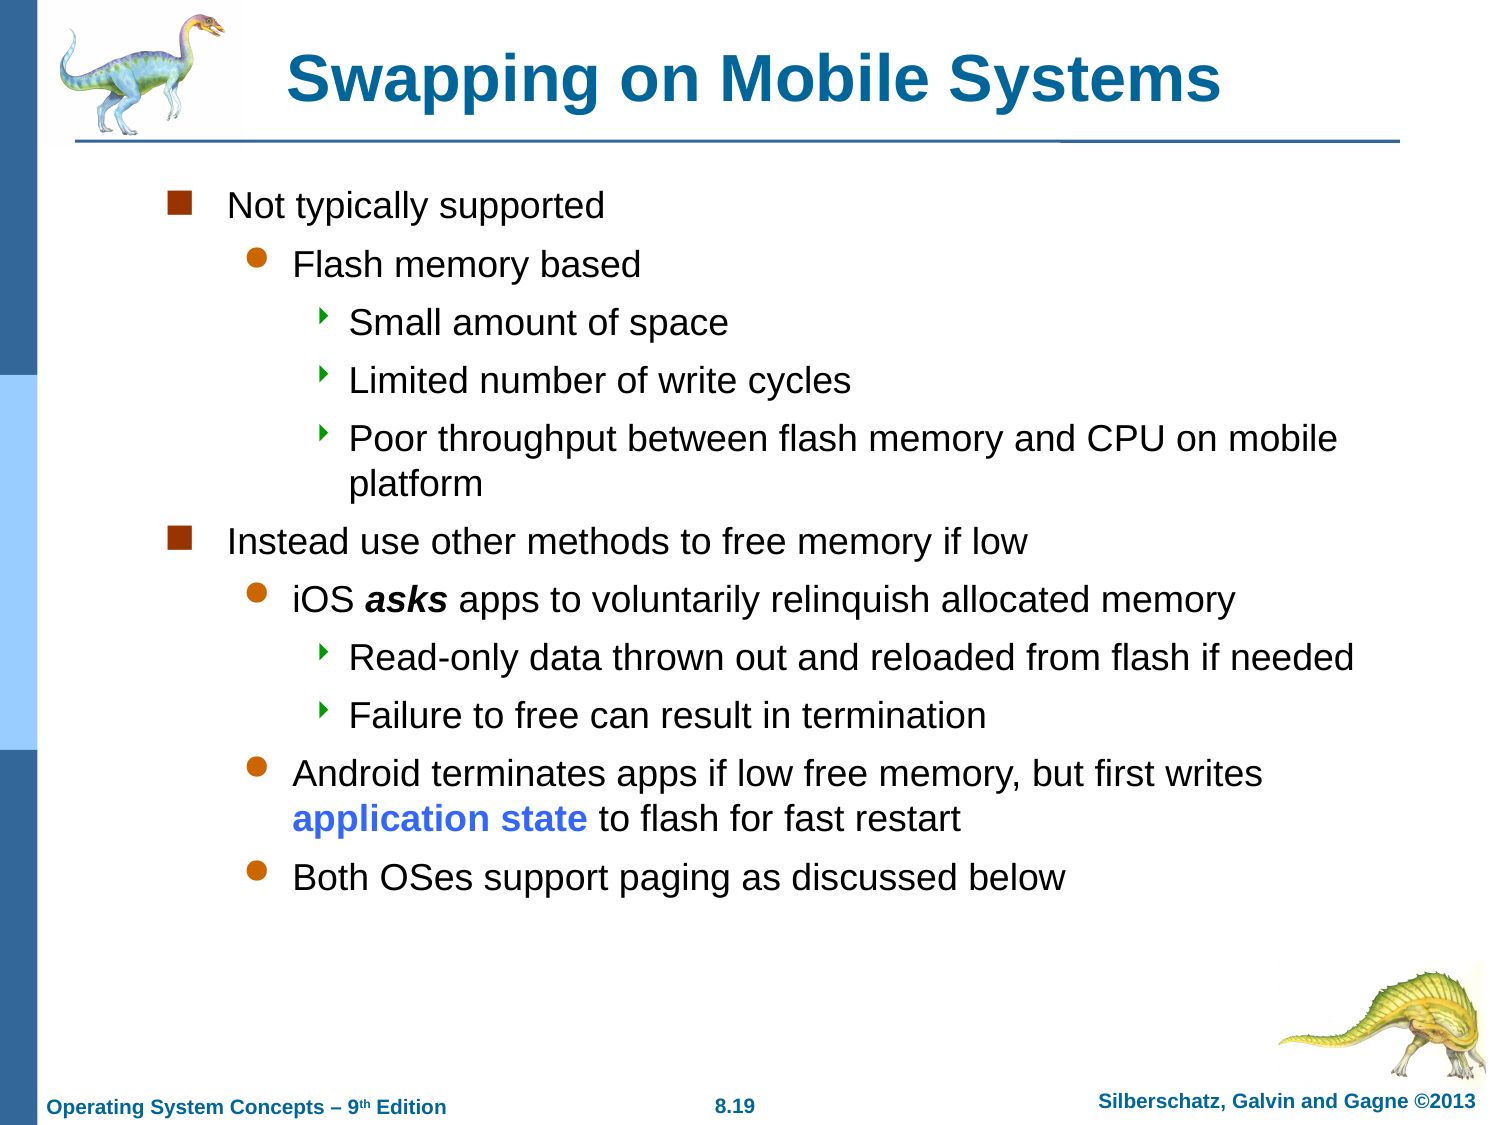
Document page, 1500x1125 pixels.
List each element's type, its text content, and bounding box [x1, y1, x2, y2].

picture [46, 0, 243, 149]
picture [1275, 959, 1486, 1090]
list Not typically supported Flash memory based Small amount of space Limited number of write cycles Poor throughput between flash memory and CPU on mobile platform Instead use other methods to free memory if low iOS asks apps to voluntarily relinquish allocated memory Read-only data thrown out and reloaded from flash if needed Failure to free can result in termination Android terminates apps if low free memory, but first writes application state to flash for fast restart Both OSes support paging as discussed below [155, 173, 1423, 984]
title Swapping on Mobile Systems [79, 27, 1431, 123]
